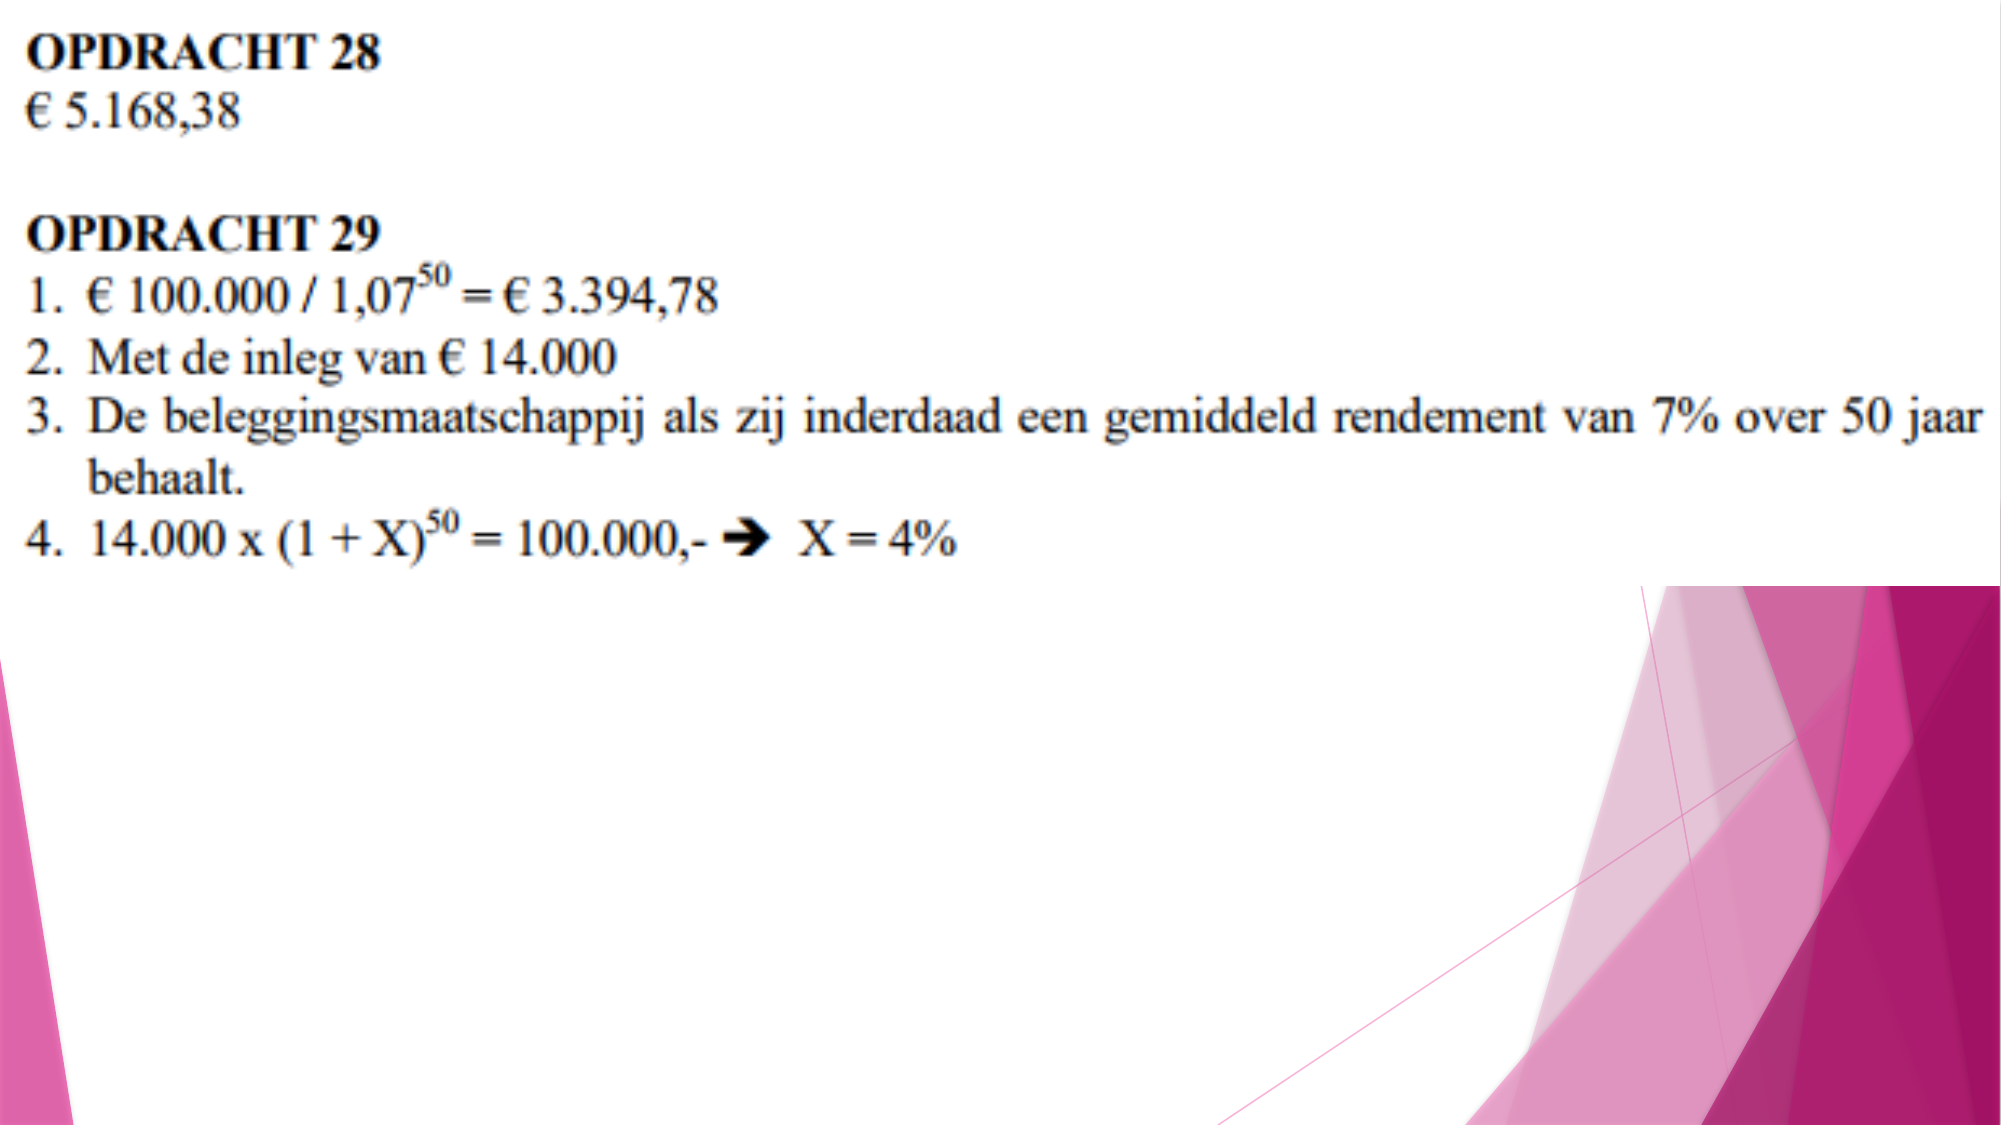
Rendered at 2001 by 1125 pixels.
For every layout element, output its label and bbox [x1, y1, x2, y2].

picture [0, 0, 2000, 587]
